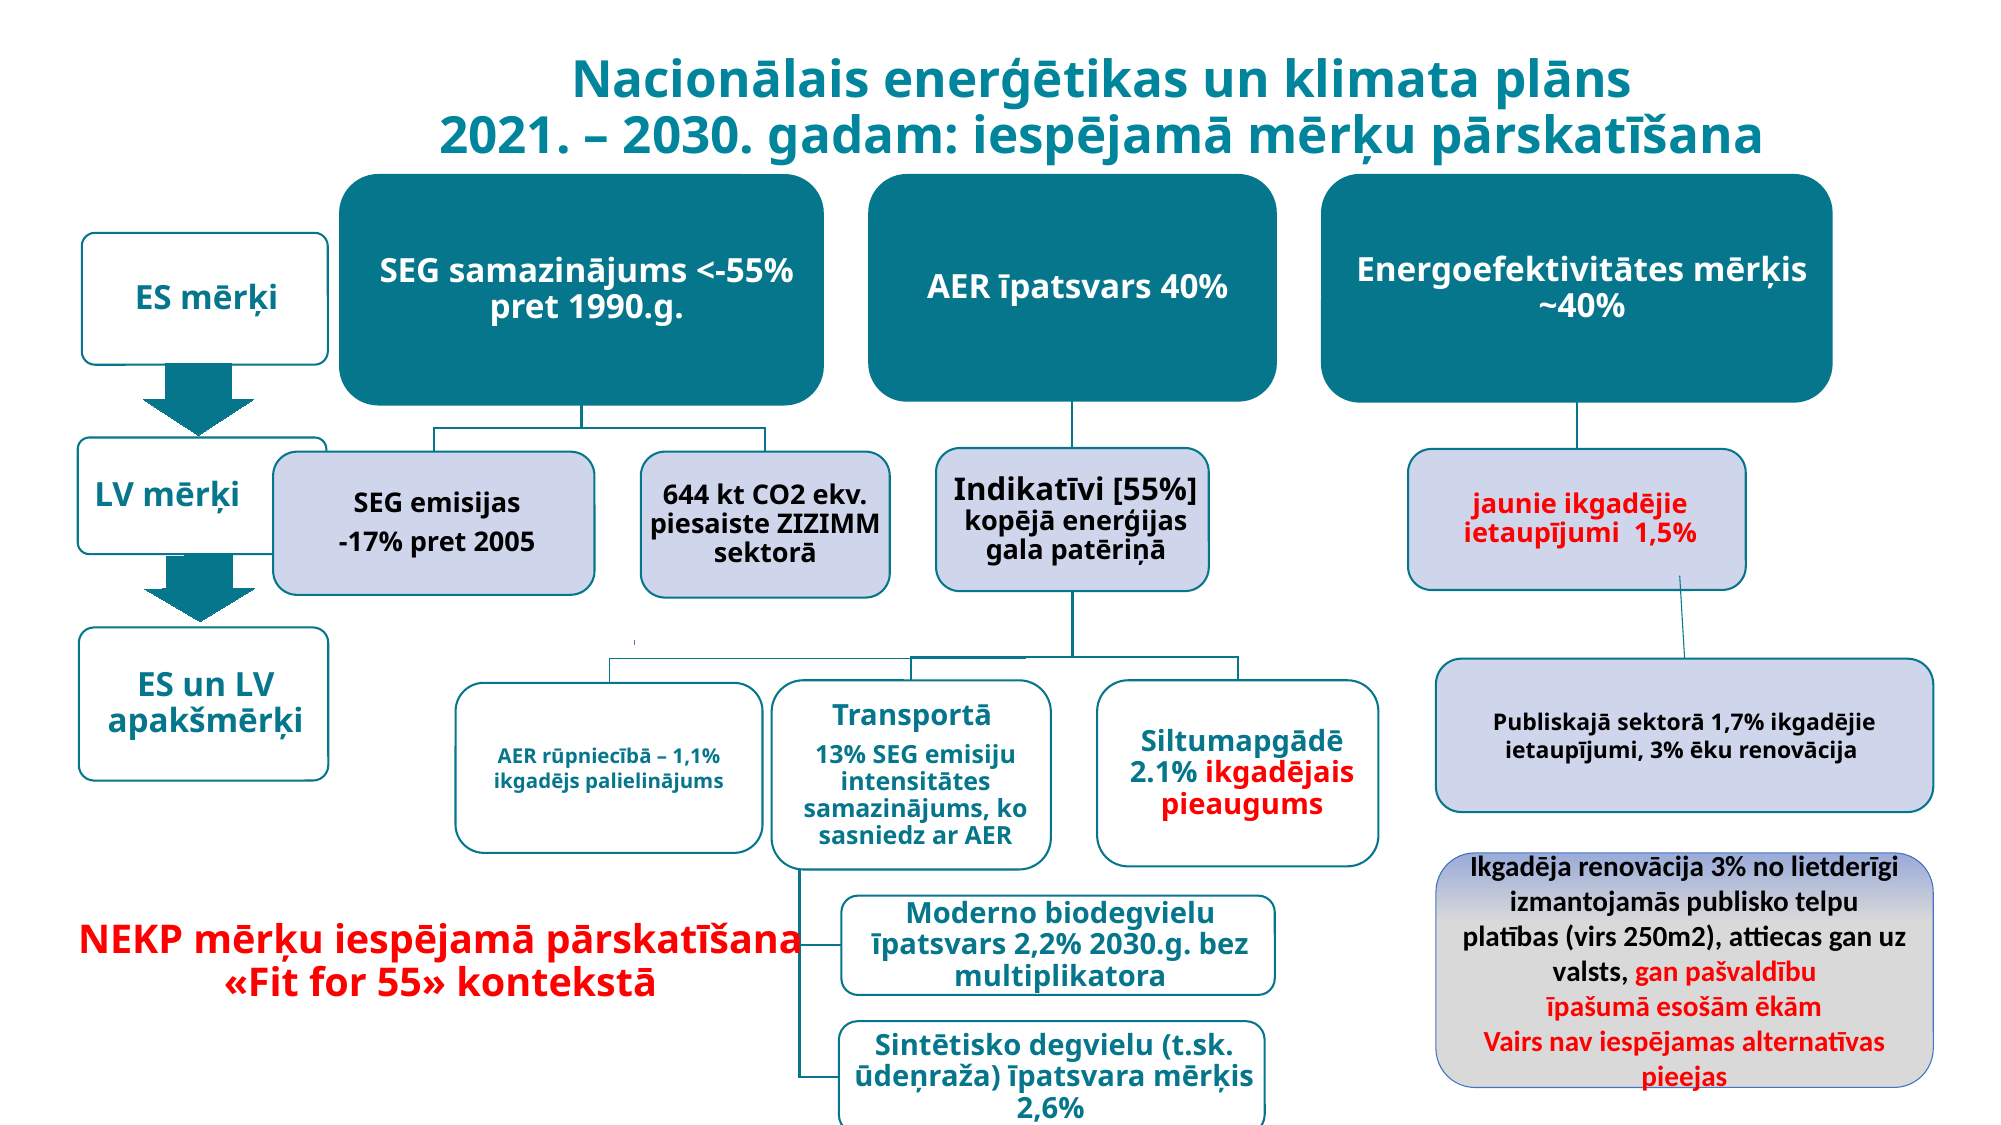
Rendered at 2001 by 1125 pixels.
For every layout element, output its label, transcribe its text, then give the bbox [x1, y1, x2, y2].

text_box Publiskajā sektorā 1,7% ikgadējie ietaupījumi, 3% ēku renovācija [1900, 658, 1934, 813]
text_box Nacionālais enerģētikas un klimata plāns 2021. – 2030. gadam: iespējamā mērķu pārskatīšana [304, 48, 1900, 170]
text_box Ikgadēja renovācija 3% no lietderīgi izmantojamās publisko telpu platības (virs 250m2), attiecas gan uz valsts, gan pašvaldību īpašumā esošām ēkām Vairs nav iespējamas alternatīvas pieejas [1900, 852, 1934, 1088]
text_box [1679, 575, 1685, 659]
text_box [609, 658, 1027, 683]
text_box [0, 174, 1900, 1117]
